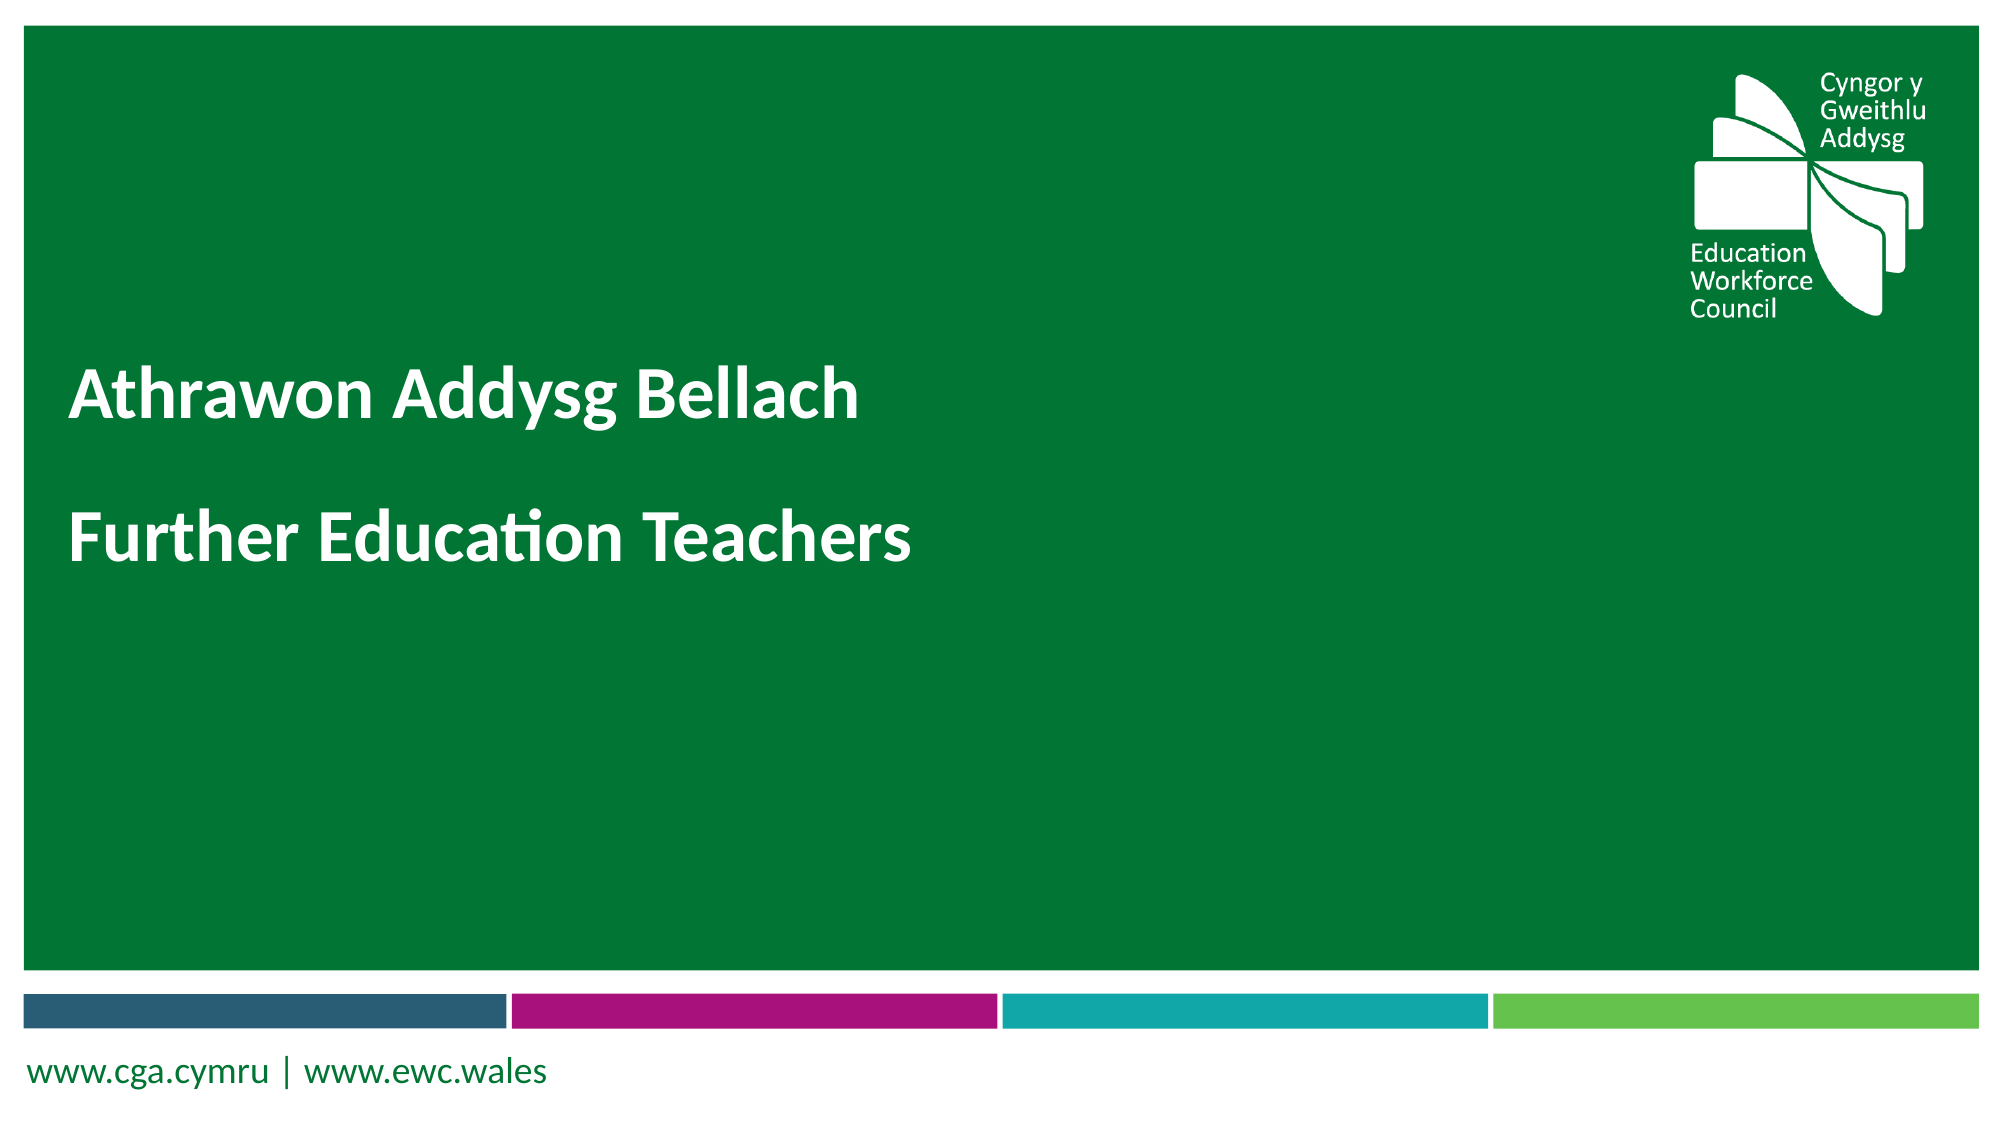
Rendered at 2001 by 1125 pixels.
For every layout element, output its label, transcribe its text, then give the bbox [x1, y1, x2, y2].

list Athrawon Addysg Bellach [53, 346, 1523, 446]
picture [1632, 26, 1979, 346]
list Further Education Teachers [53, 488, 1523, 589]
